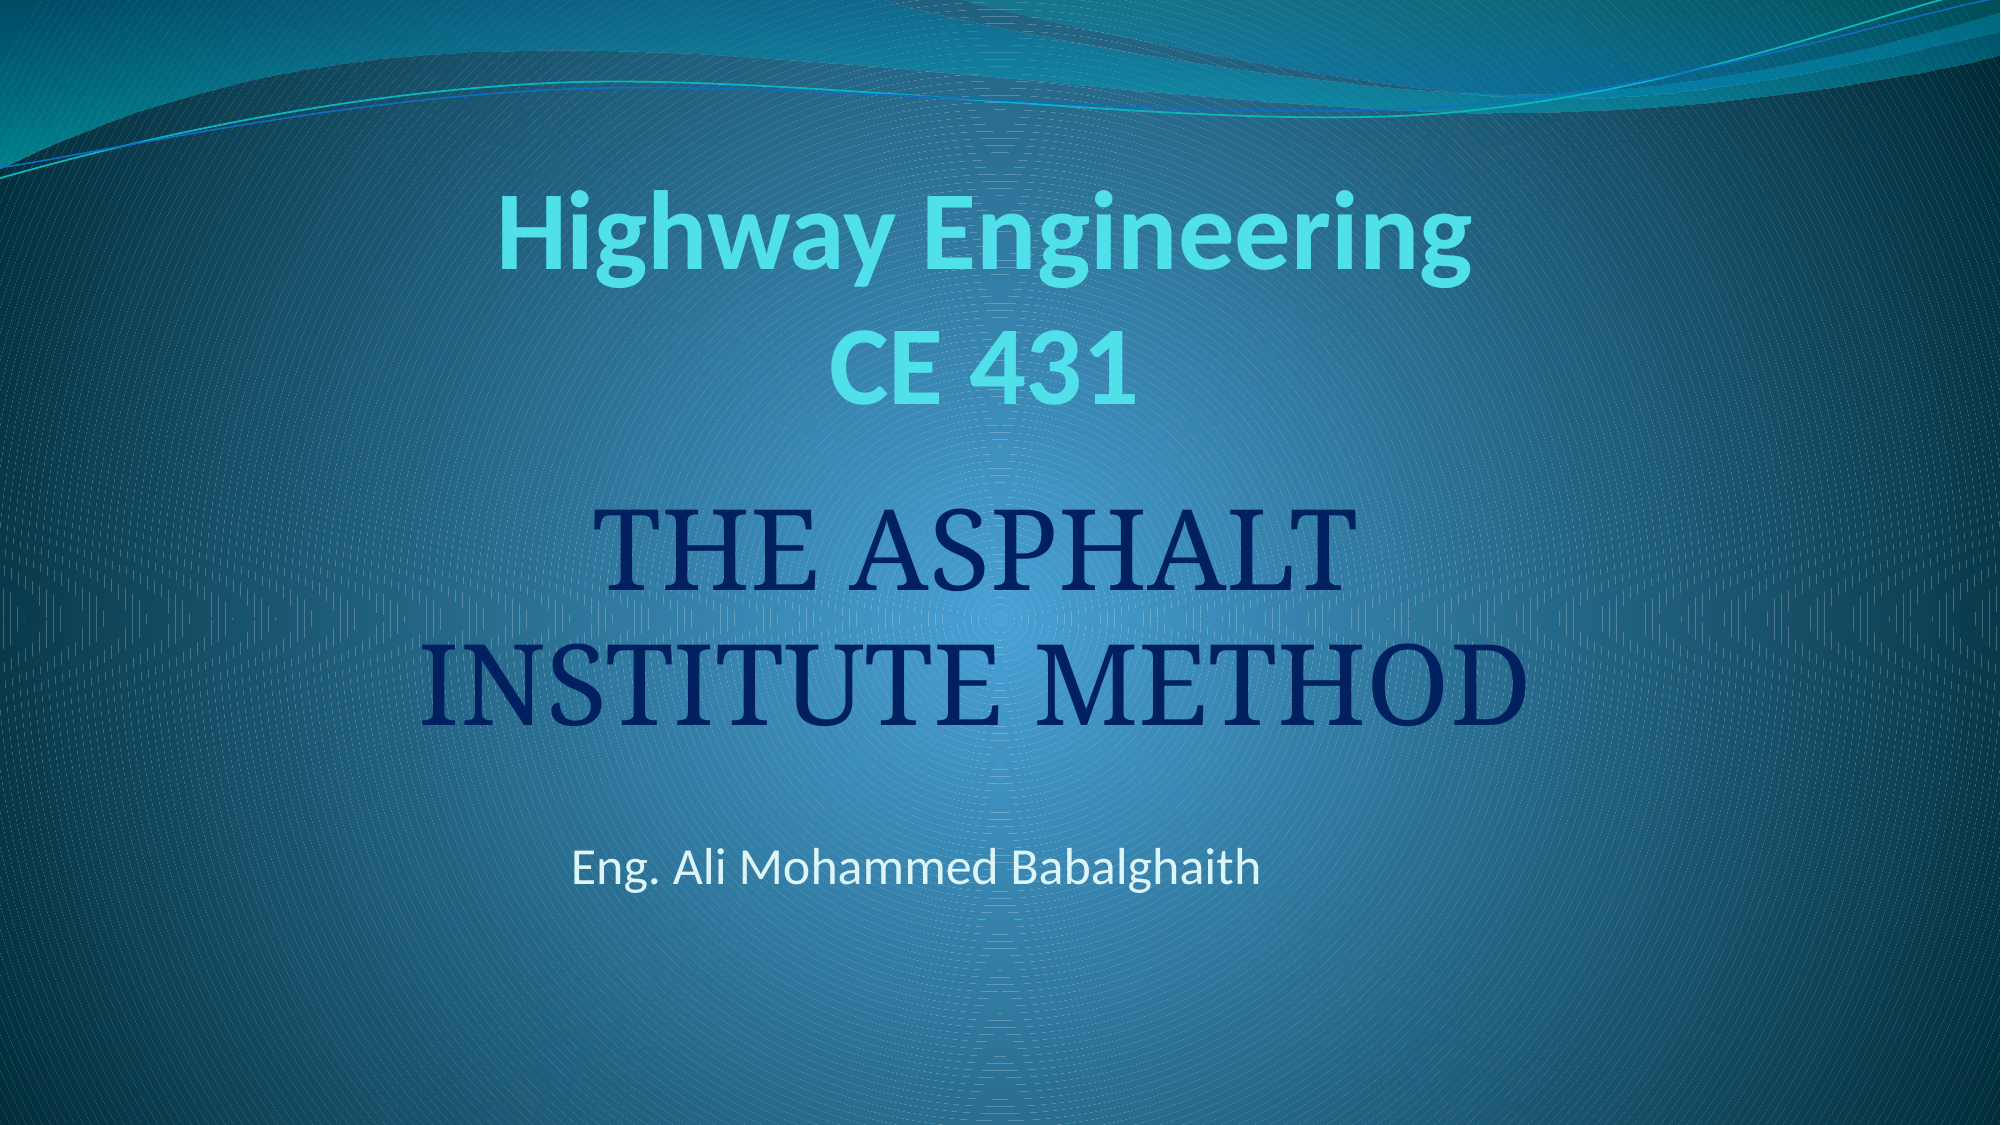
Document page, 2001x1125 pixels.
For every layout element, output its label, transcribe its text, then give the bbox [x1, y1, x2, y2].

text_box THE ASPHALT INSTITUTE METHOD [295, 607, 1656, 748]
text_box Highway Engineering CE 431 [390, 333, 1582, 428]
text_box Eng. Ali Mohammed Babalghaith [435, 754, 1397, 895]
